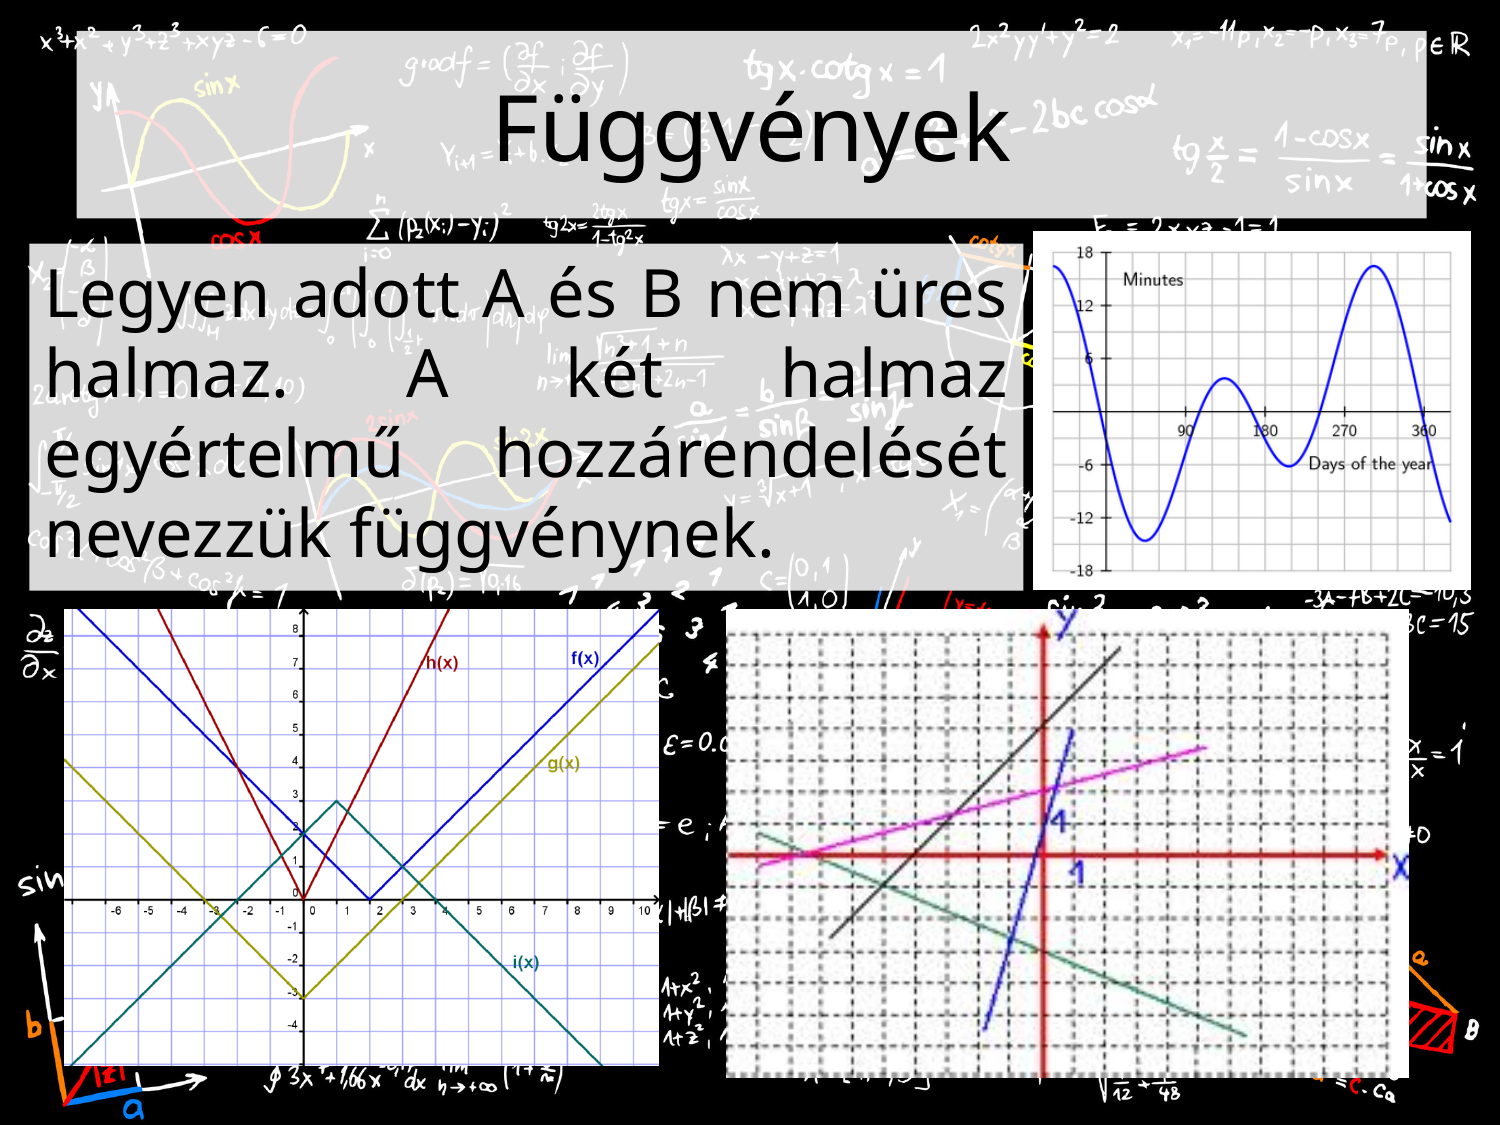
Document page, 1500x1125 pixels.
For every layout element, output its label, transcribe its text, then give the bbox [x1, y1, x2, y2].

picture [0, 0, 1500, 1125]
list Legyen adott A és B nem üres halmaz. A két halmaz egyértelmű hozzárendelését nevezzük függvénynek. [29, 243, 1024, 591]
title Függvények [76, 30, 1427, 219]
